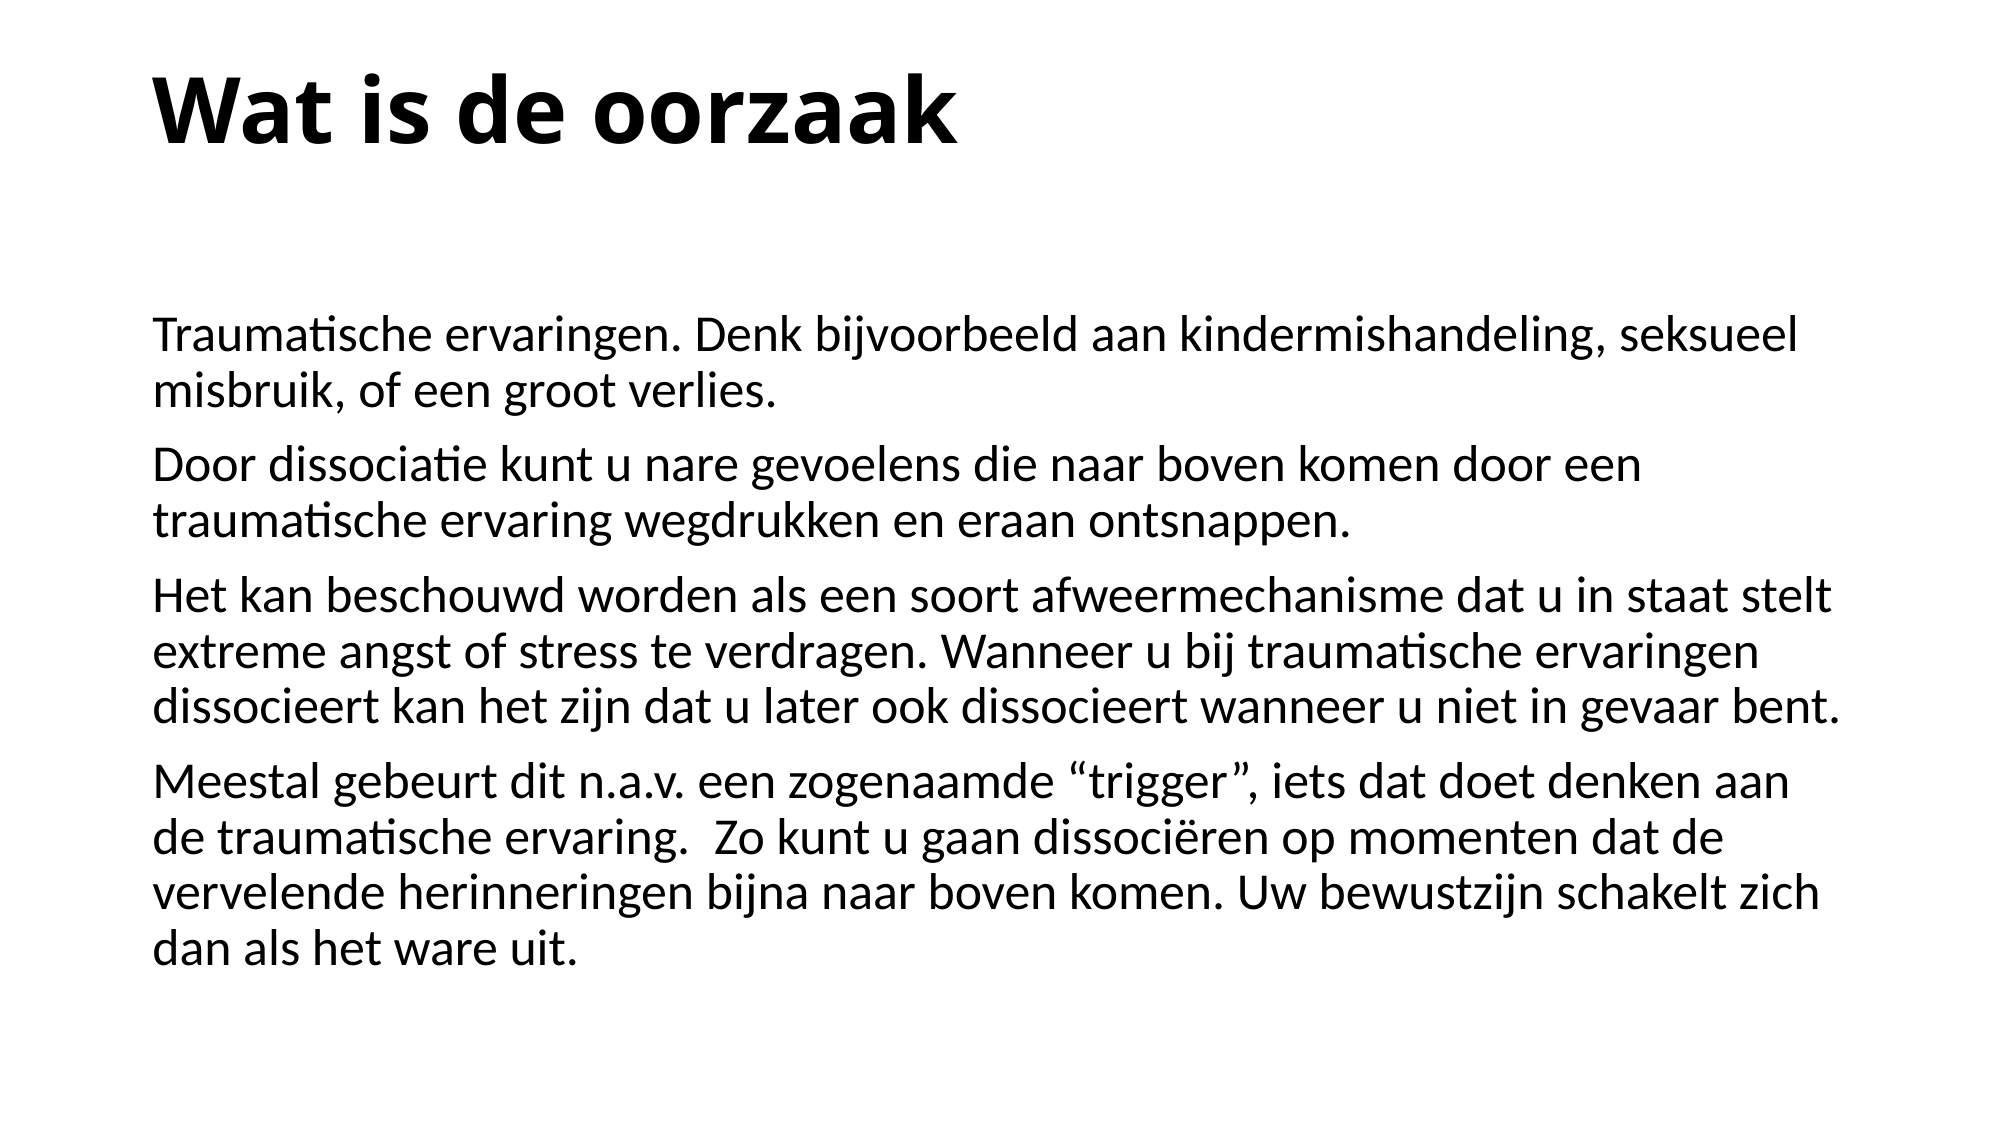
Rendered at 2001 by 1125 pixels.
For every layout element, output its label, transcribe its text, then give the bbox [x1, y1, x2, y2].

list Traumatische ervaringen. Denk bijvoorbeeld aan kindermishandeling, seksueel misbruik, of een groot verlies. Door dissociatie kunt u nare gevoelens die naar boven komen door een traumatische ervaring wegdrukken en eraan ontsnappen. Het kan beschouwd worden als een soort afweermechanisme dat u in staat stelt extreme angst of stress te verdragen. Wanneer u bij traumatische ervaringen dissocieert kan het zijn dat u later ook dissocieert wanneer u niet in gevaar bent. Meestal gebeurt dit n.a.v. een zogenaamde “trigger”, iets dat doet denken aan de traumatische ervaring. Zo kunt u gaan dissociëren op momenten dat de vervelende herinneringen bijna naar boven komen. Uw bewustzijn schakelt zich dan als het ware uit. [137, 299, 1863, 1014]
title Wat is de oorzaak [137, 59, 1863, 278]
